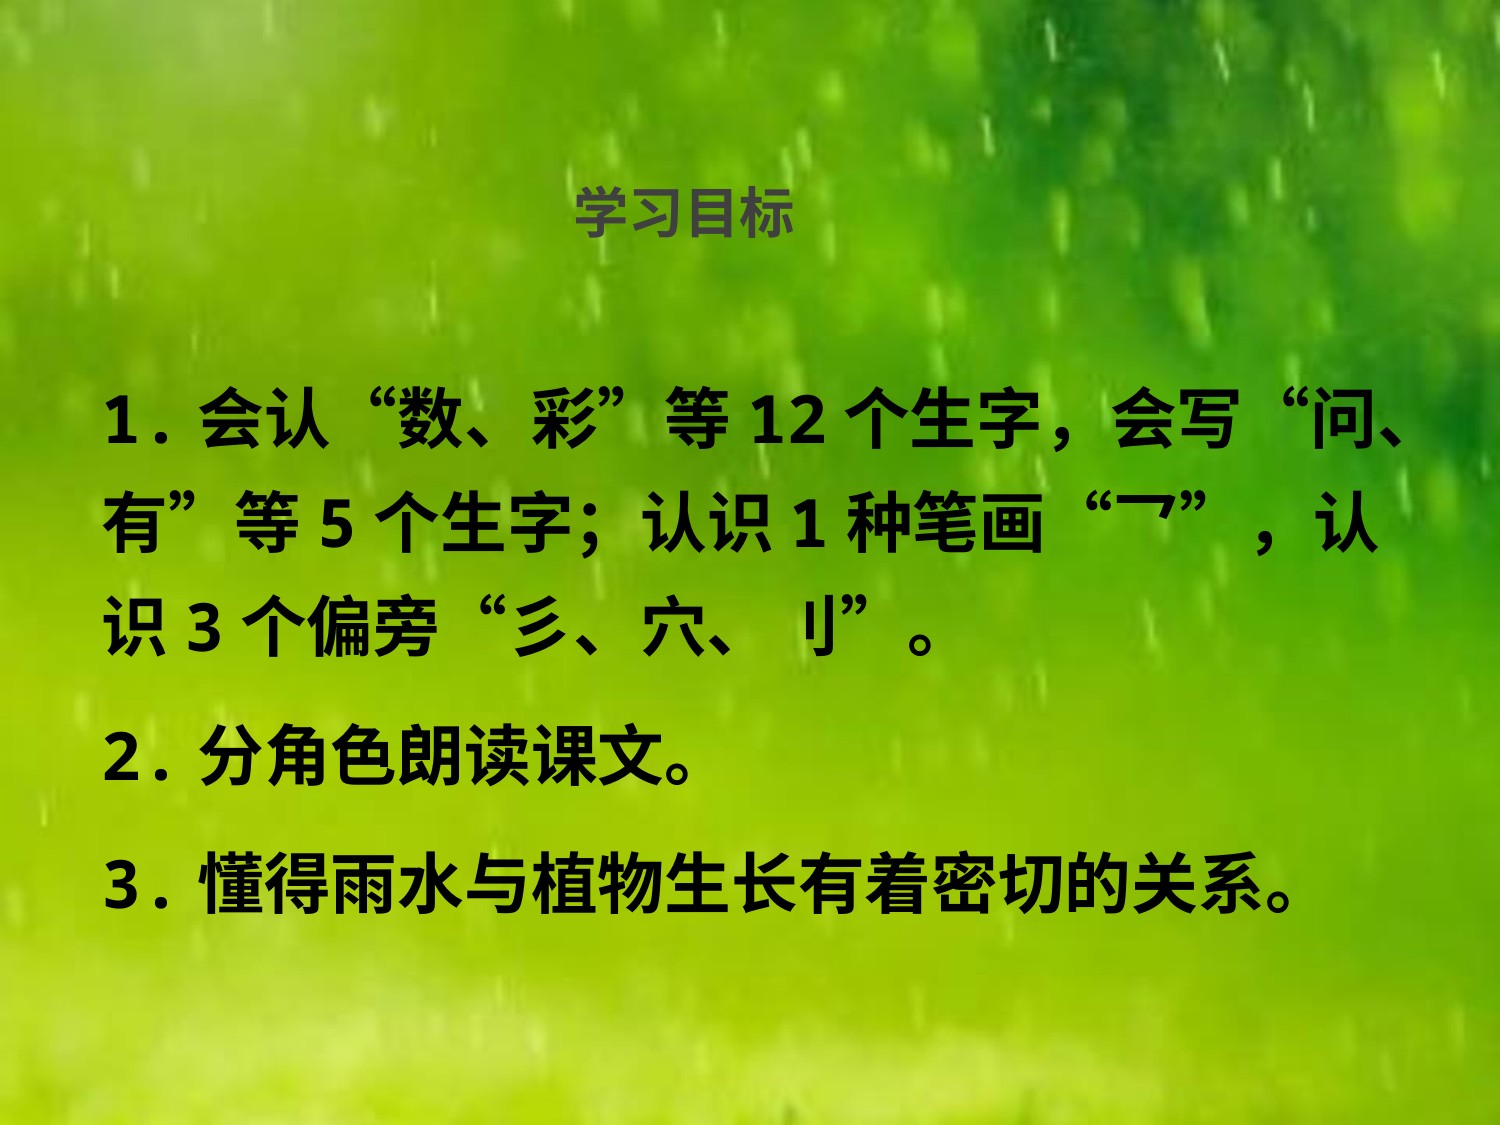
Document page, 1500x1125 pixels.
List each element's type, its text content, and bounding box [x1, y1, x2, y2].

text_box 1.会认“数、彩”等12个生字，会写“问、有”等5个生字；认识1种笔画“乛”，认识3个偏旁“彡、穴、刂”。 2.分角色朗读课文。 3.懂得雨水与植物生长有着密切的关系。 [86, 345, 1414, 930]
picture [0, 0, 1500, 1125]
text_box 学习目标 [558, 170, 811, 252]
